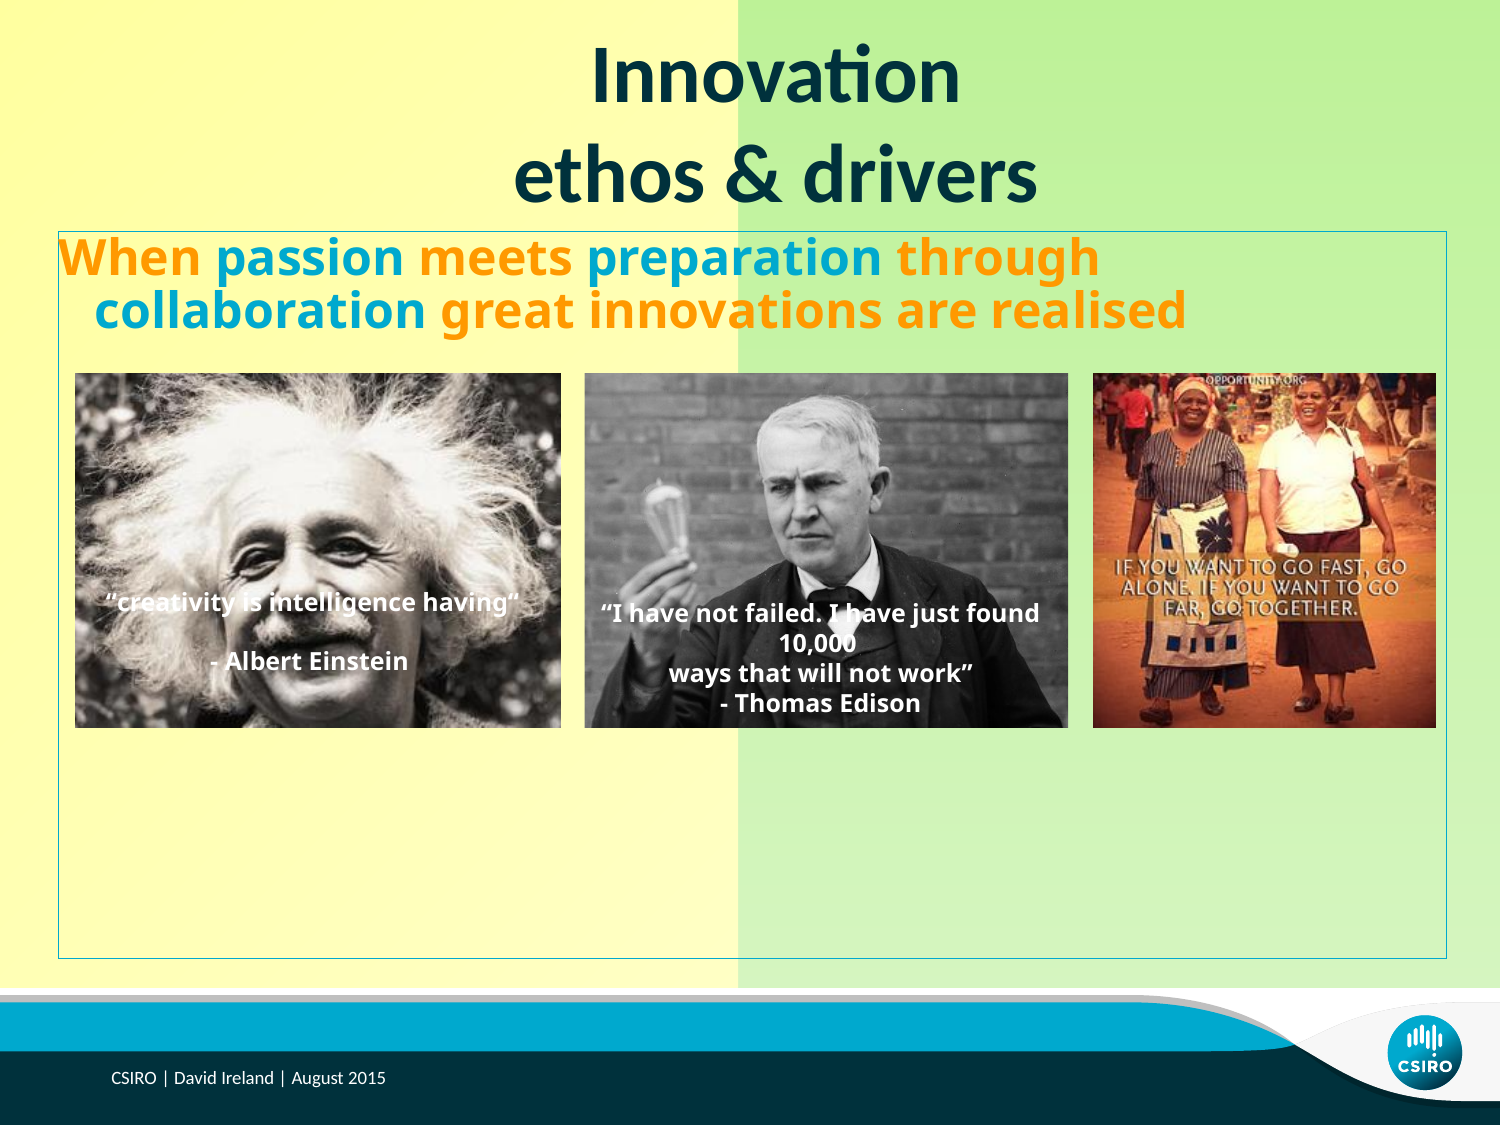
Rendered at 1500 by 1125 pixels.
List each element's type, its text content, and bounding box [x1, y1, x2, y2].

footer CSIRO | David Ireland | August 2015 [111, 1067, 1110, 1088]
list When passion meets preparation through collaboration great innovations are realised [58, 231, 1447, 959]
picture [75, 373, 562, 729]
text_box [740, 0, 1500, 990]
picture [1093, 373, 1436, 729]
picture [584, 373, 1069, 729]
title Innovation ethos & drivers [82, 19, 1471, 159]
text_box [0, 0, 740, 990]
